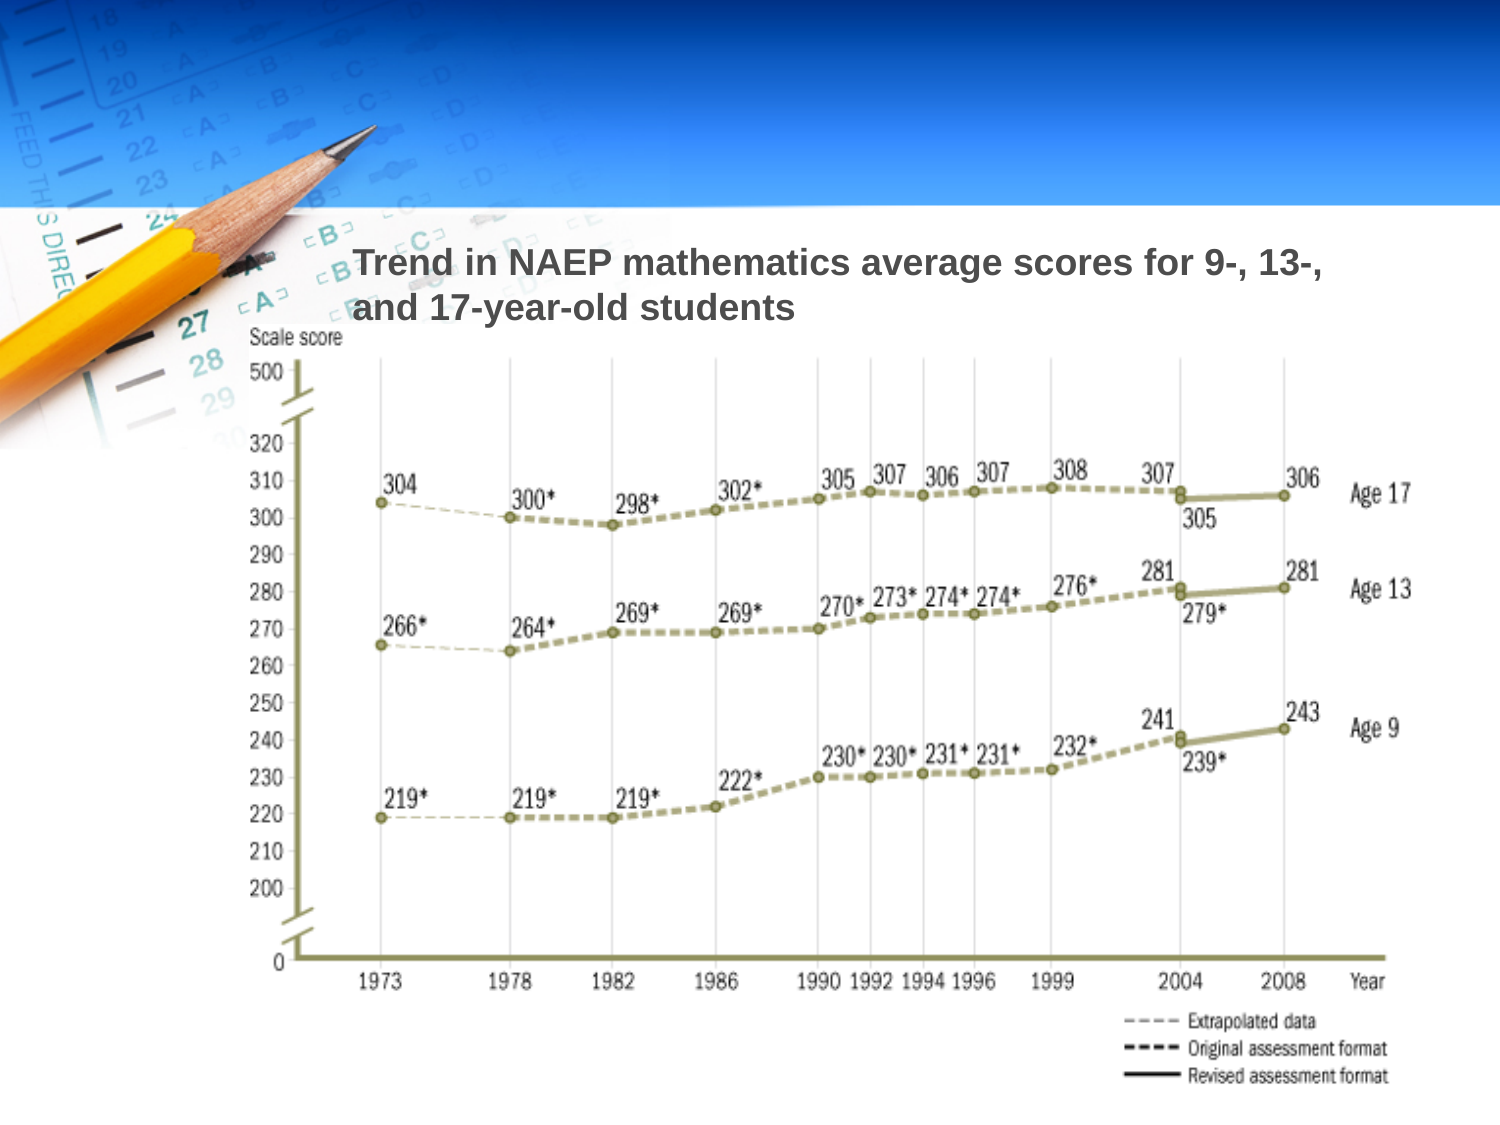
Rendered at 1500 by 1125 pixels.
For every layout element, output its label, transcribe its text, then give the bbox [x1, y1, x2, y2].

text_box Trend in NAEP mathematics average scores for 9-, 13-, and 17-year-old students [337, 230, 1413, 324]
picture [0, 0, 1500, 1125]
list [249, 324, 1413, 1088]
